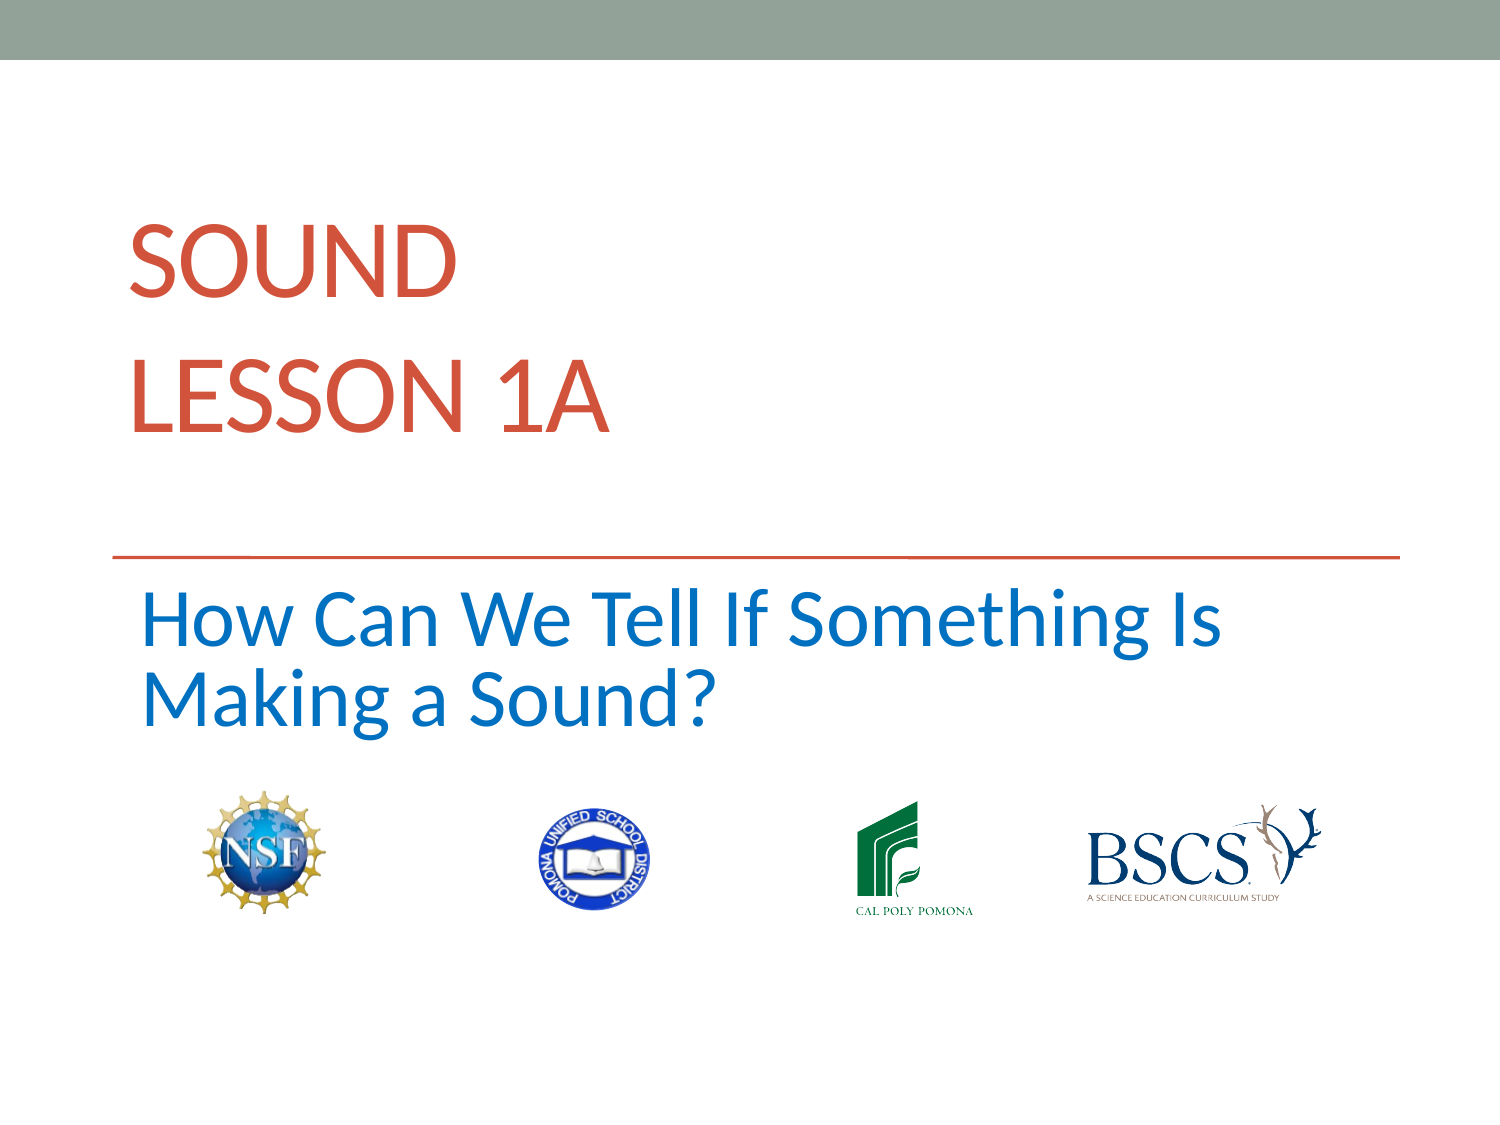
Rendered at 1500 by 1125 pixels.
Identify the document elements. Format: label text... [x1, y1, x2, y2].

title Sound Lesson 1a [112, 174, 1400, 463]
picture [199, 787, 330, 917]
picture [853, 799, 976, 917]
picture [1087, 803, 1323, 901]
subtitle How Can We Tell If Something Is Making a Sound? [125, 575, 1338, 875]
picture [538, 808, 651, 911]
